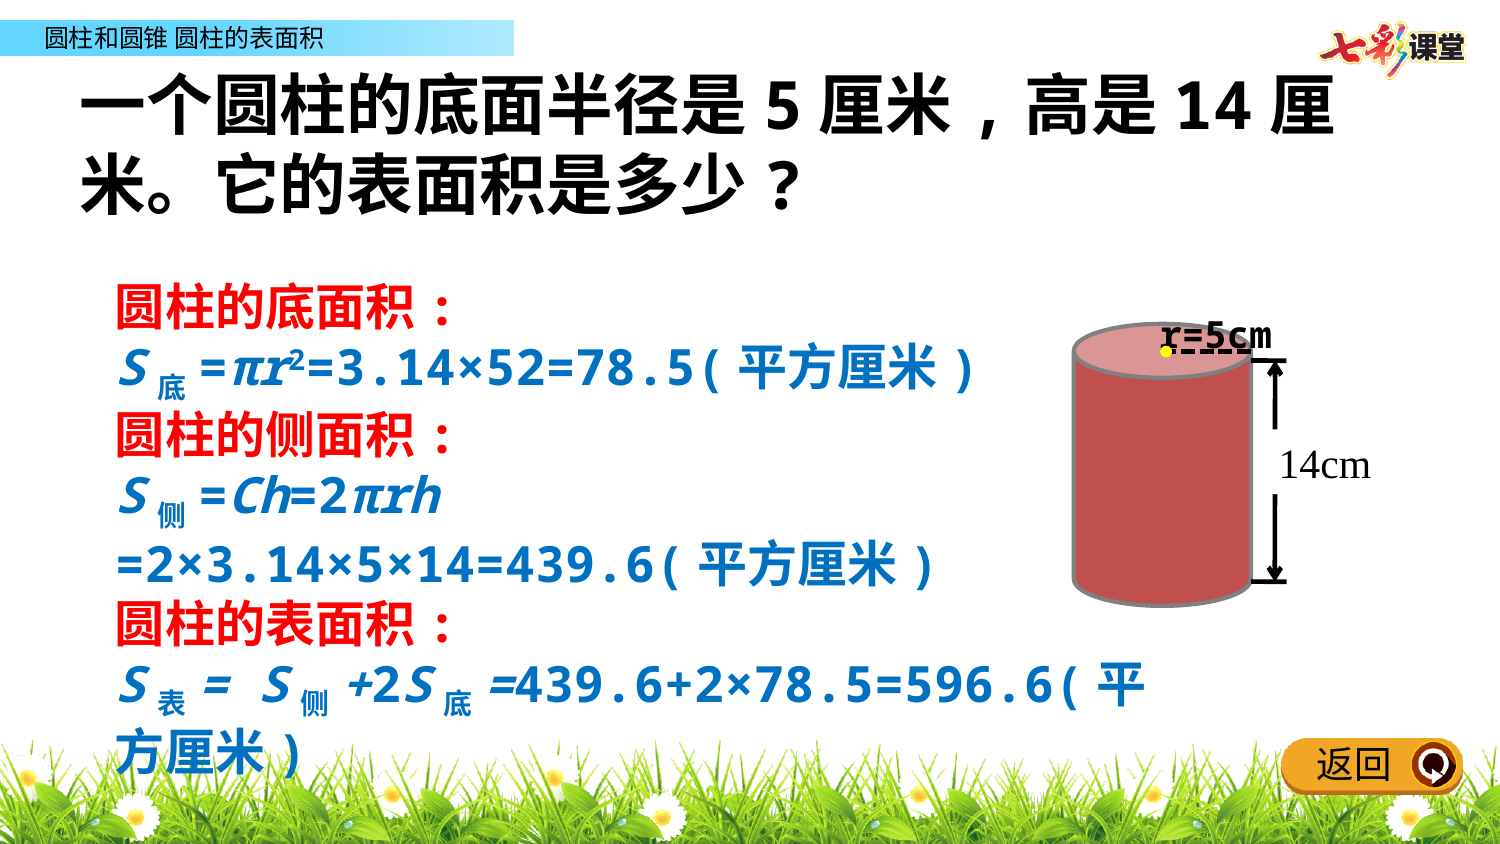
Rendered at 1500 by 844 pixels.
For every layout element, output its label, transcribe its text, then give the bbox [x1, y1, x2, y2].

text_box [1281, 733, 1464, 795]
picture [1168, 740, 1500, 844]
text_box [1250, 360, 1413, 582]
picture [1316, 20, 1468, 80]
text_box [1152, 303, 1279, 365]
text_box 一个圆柱的底面半径是5厘米,高是14厘米。它的表面积是多少? [64, 55, 1413, 231]
text_box [1071, 322, 1249, 609]
text_box 圆柱的底面积: S底=πr2=3.14×52=78.5(平方厘米) 圆柱的侧面积: S侧=Ch=2πrh =2×3.14×5×14=439.6(平方厘米) 圆柱的表面积: S表= S侧+2S底=439.6+2×78.5=596.6(平方厘米) [100, 268, 1168, 844]
picture [0, 740, 100, 844]
